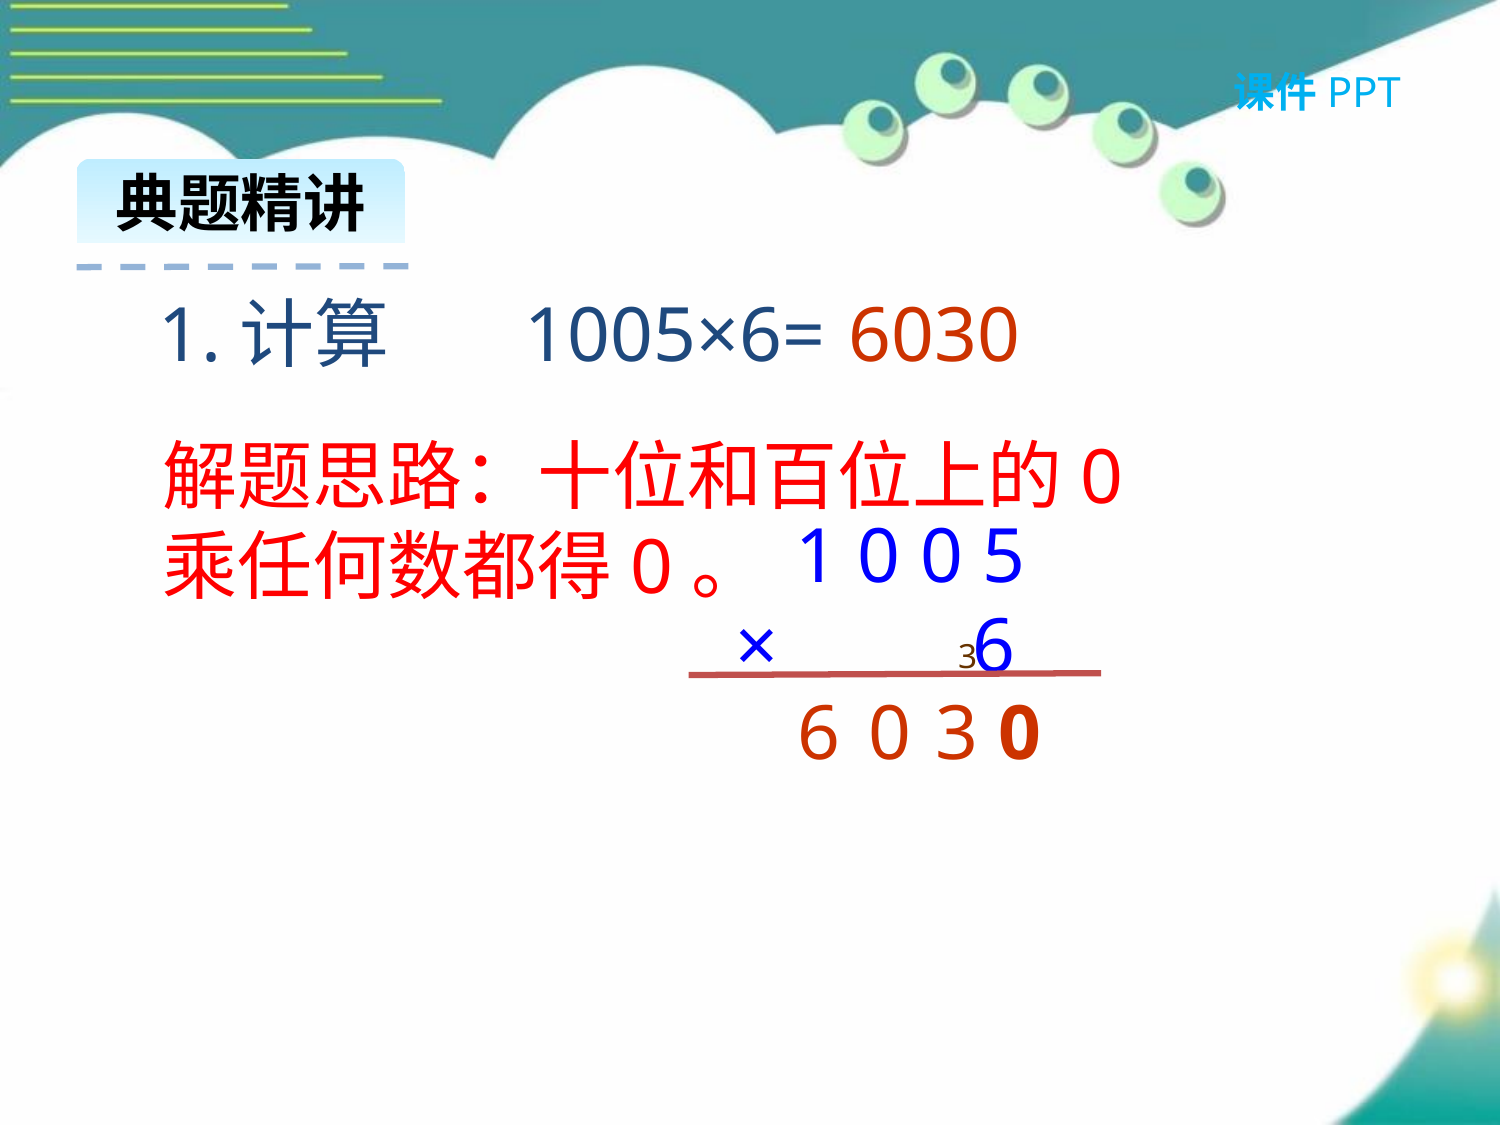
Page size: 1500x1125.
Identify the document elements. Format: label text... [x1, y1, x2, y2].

text_box 3 [943, 627, 1019, 673]
text_box 解题思路：十位和百位上的0乘任何数都得0。 [147, 420, 1175, 616]
text_box 0 [853, 676, 927, 782]
text_box 6030 [833, 279, 1036, 384]
text_box 6 [782, 676, 853, 782]
text_box 3 [927, 676, 994, 782]
picture [0, 0, 1500, 1125]
text_box 典题精讲 [76, 158, 405, 244]
text_box 0 [994, 676, 1057, 782]
text_box 1 0 0 5 × 6 [613, 616, 1139, 696]
text_box 课件PPT [1218, 58, 1418, 124]
text_box 1.计算 1005×6= [143, 278, 1344, 384]
